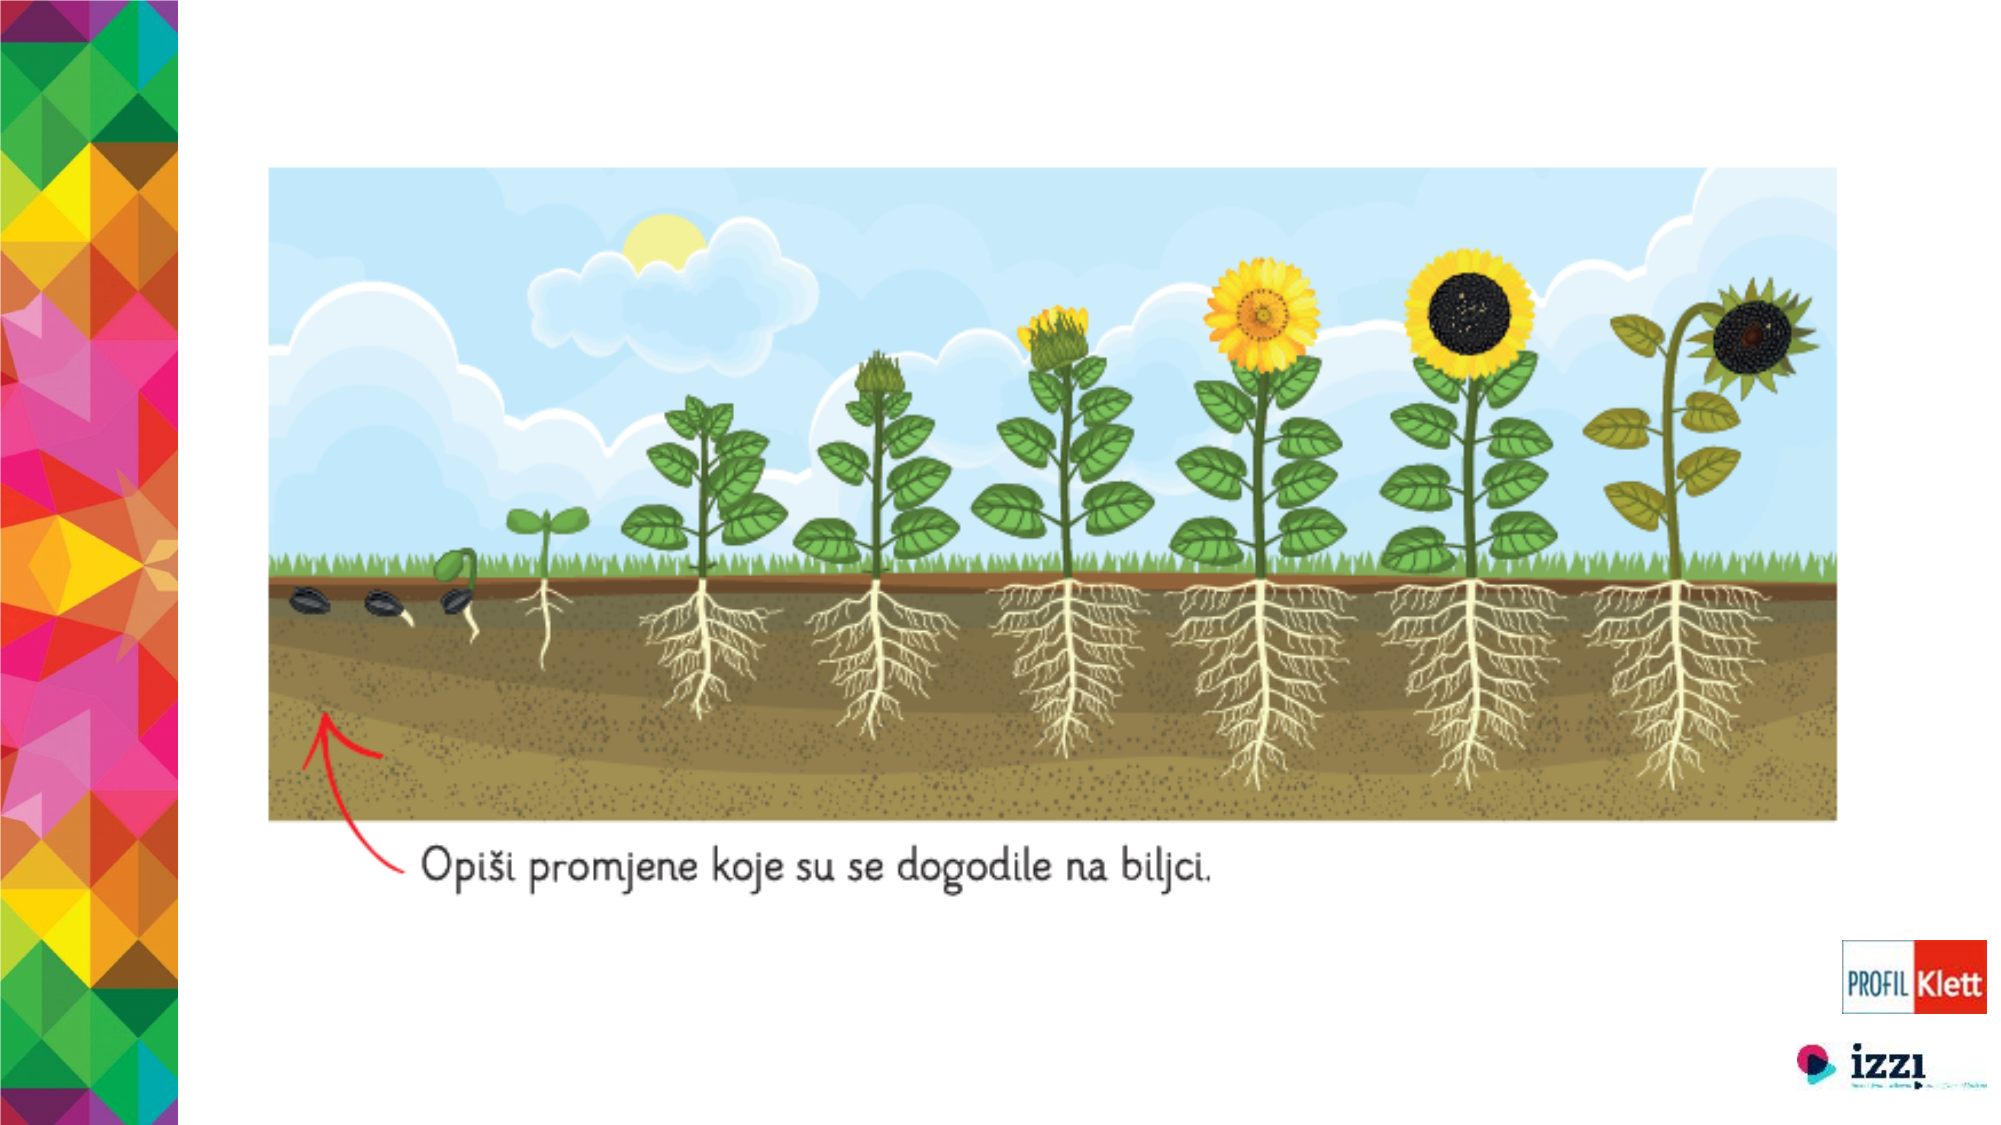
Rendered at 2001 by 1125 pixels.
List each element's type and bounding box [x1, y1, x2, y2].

list [244, 143, 1872, 899]
picture [1797, 1042, 1987, 1091]
picture [1, 2, 178, 1124]
picture [1842, 940, 1987, 1014]
